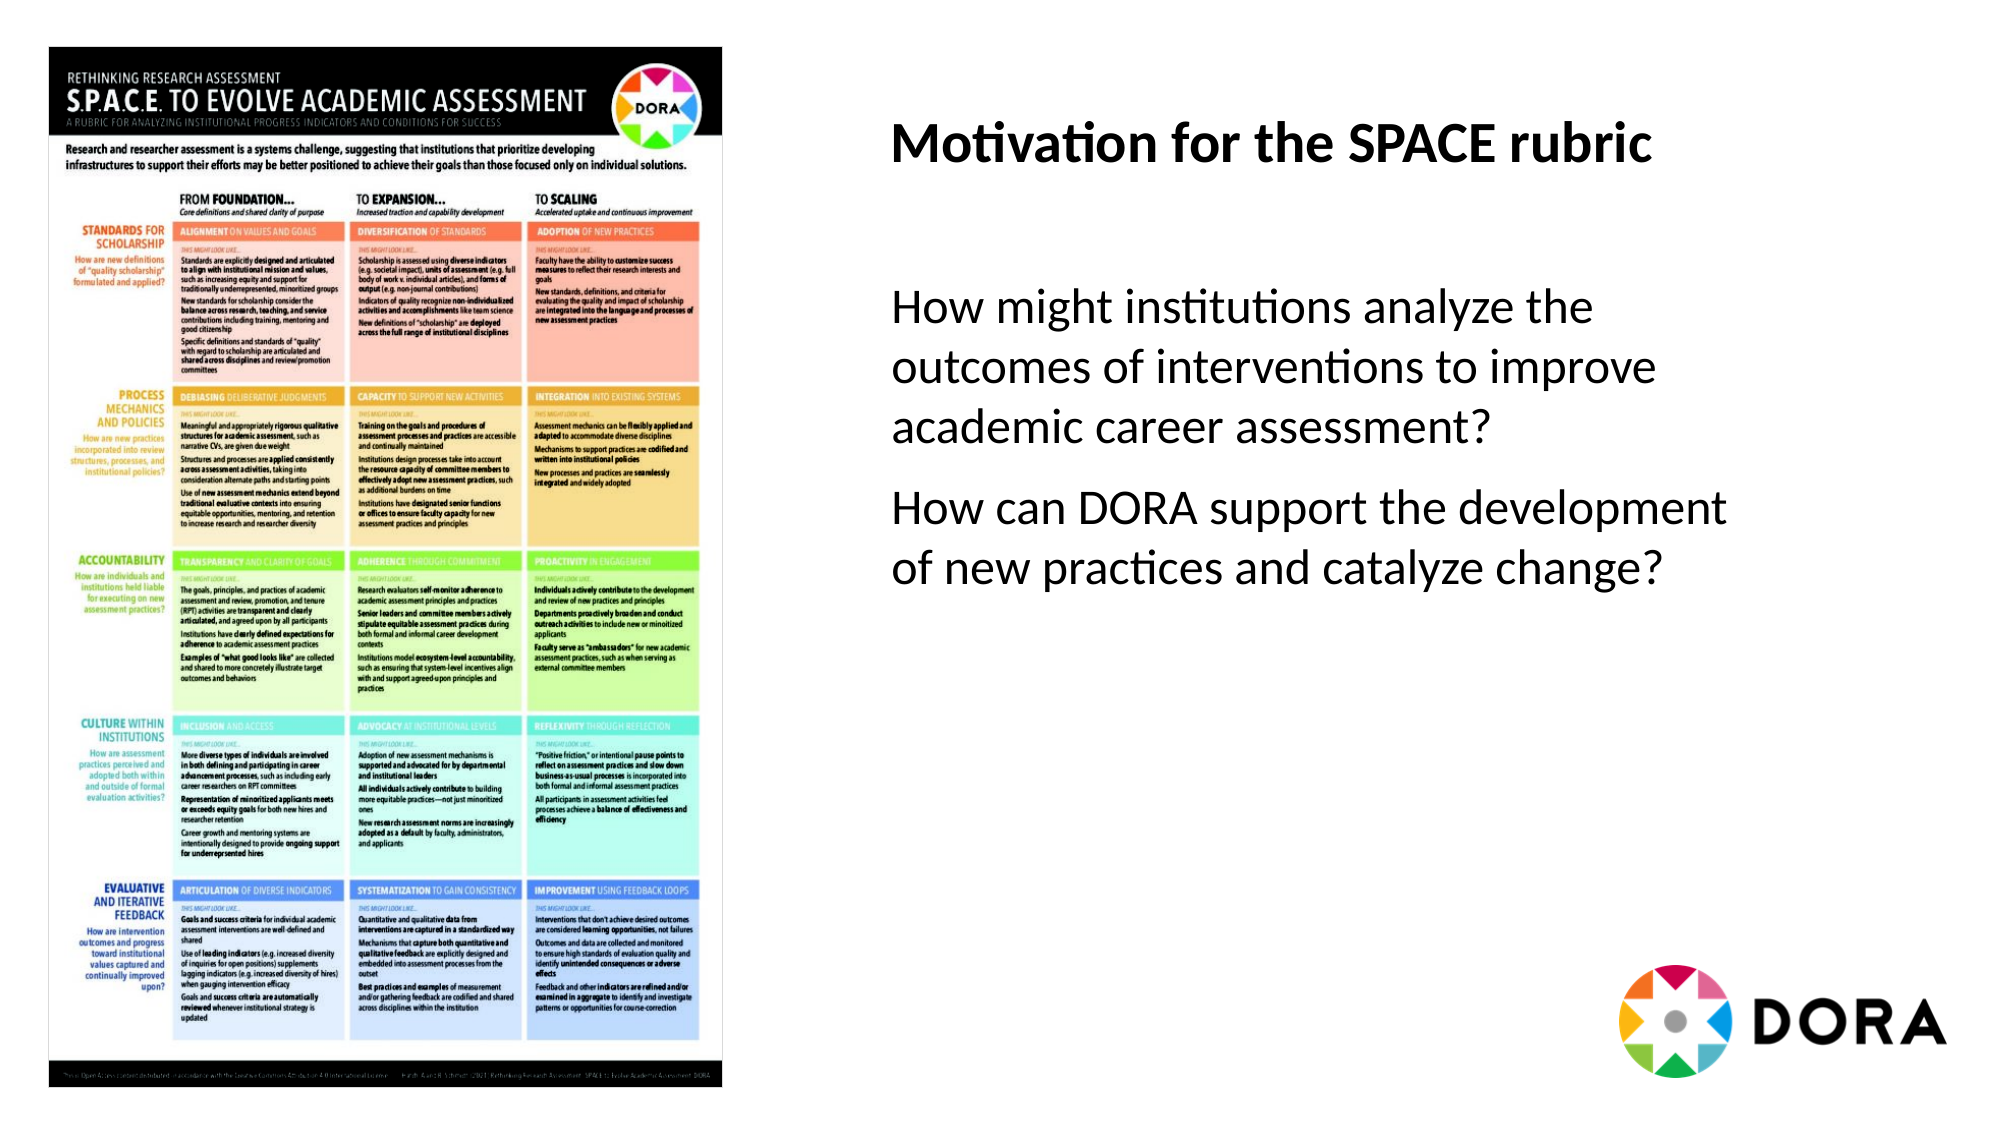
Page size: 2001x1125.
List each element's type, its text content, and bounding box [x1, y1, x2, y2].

list How might institutions analyze the outcomes of interventions to improve academic career assessment? How can DORA support the development of new practices and catalyze change? [876, 266, 1789, 757]
picture [48, 46, 723, 1088]
picture [1619, 965, 1948, 1078]
text_box Motivation for the SPACE rubric [876, 96, 1878, 181]
